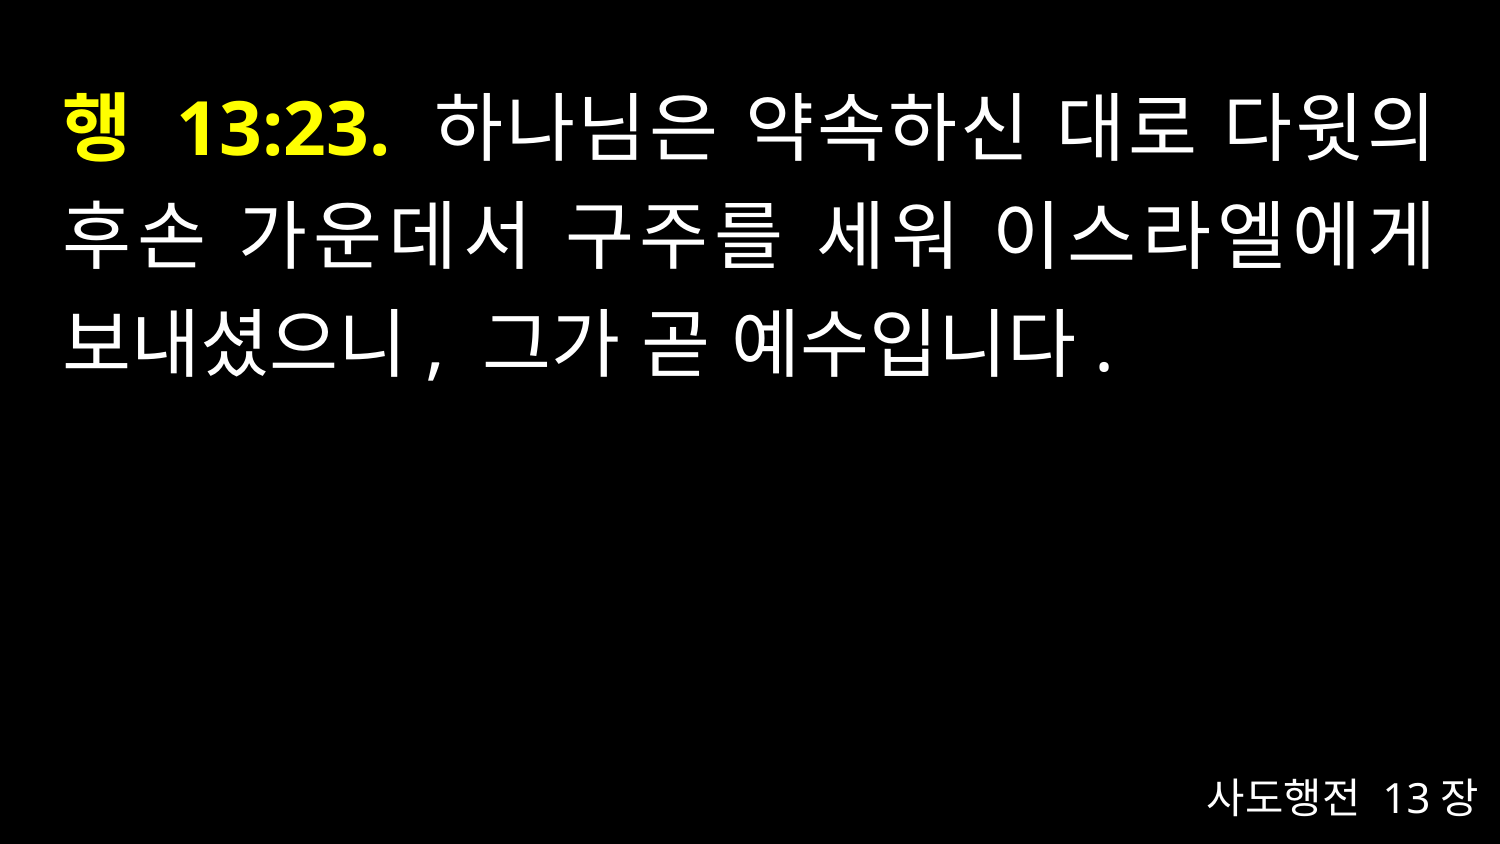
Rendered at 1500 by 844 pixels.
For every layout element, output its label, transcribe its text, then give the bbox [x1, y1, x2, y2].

title 행 13:23. 하나님은 약속하신 대로 다윗의 후손 가운데서 구주를 세워 이스라엘에게 보내셨으니, 그가 곧 예수입니다. [0, 0, 1500, 844]
subtitle 사도행전 13장 [916, 770, 1500, 844]
